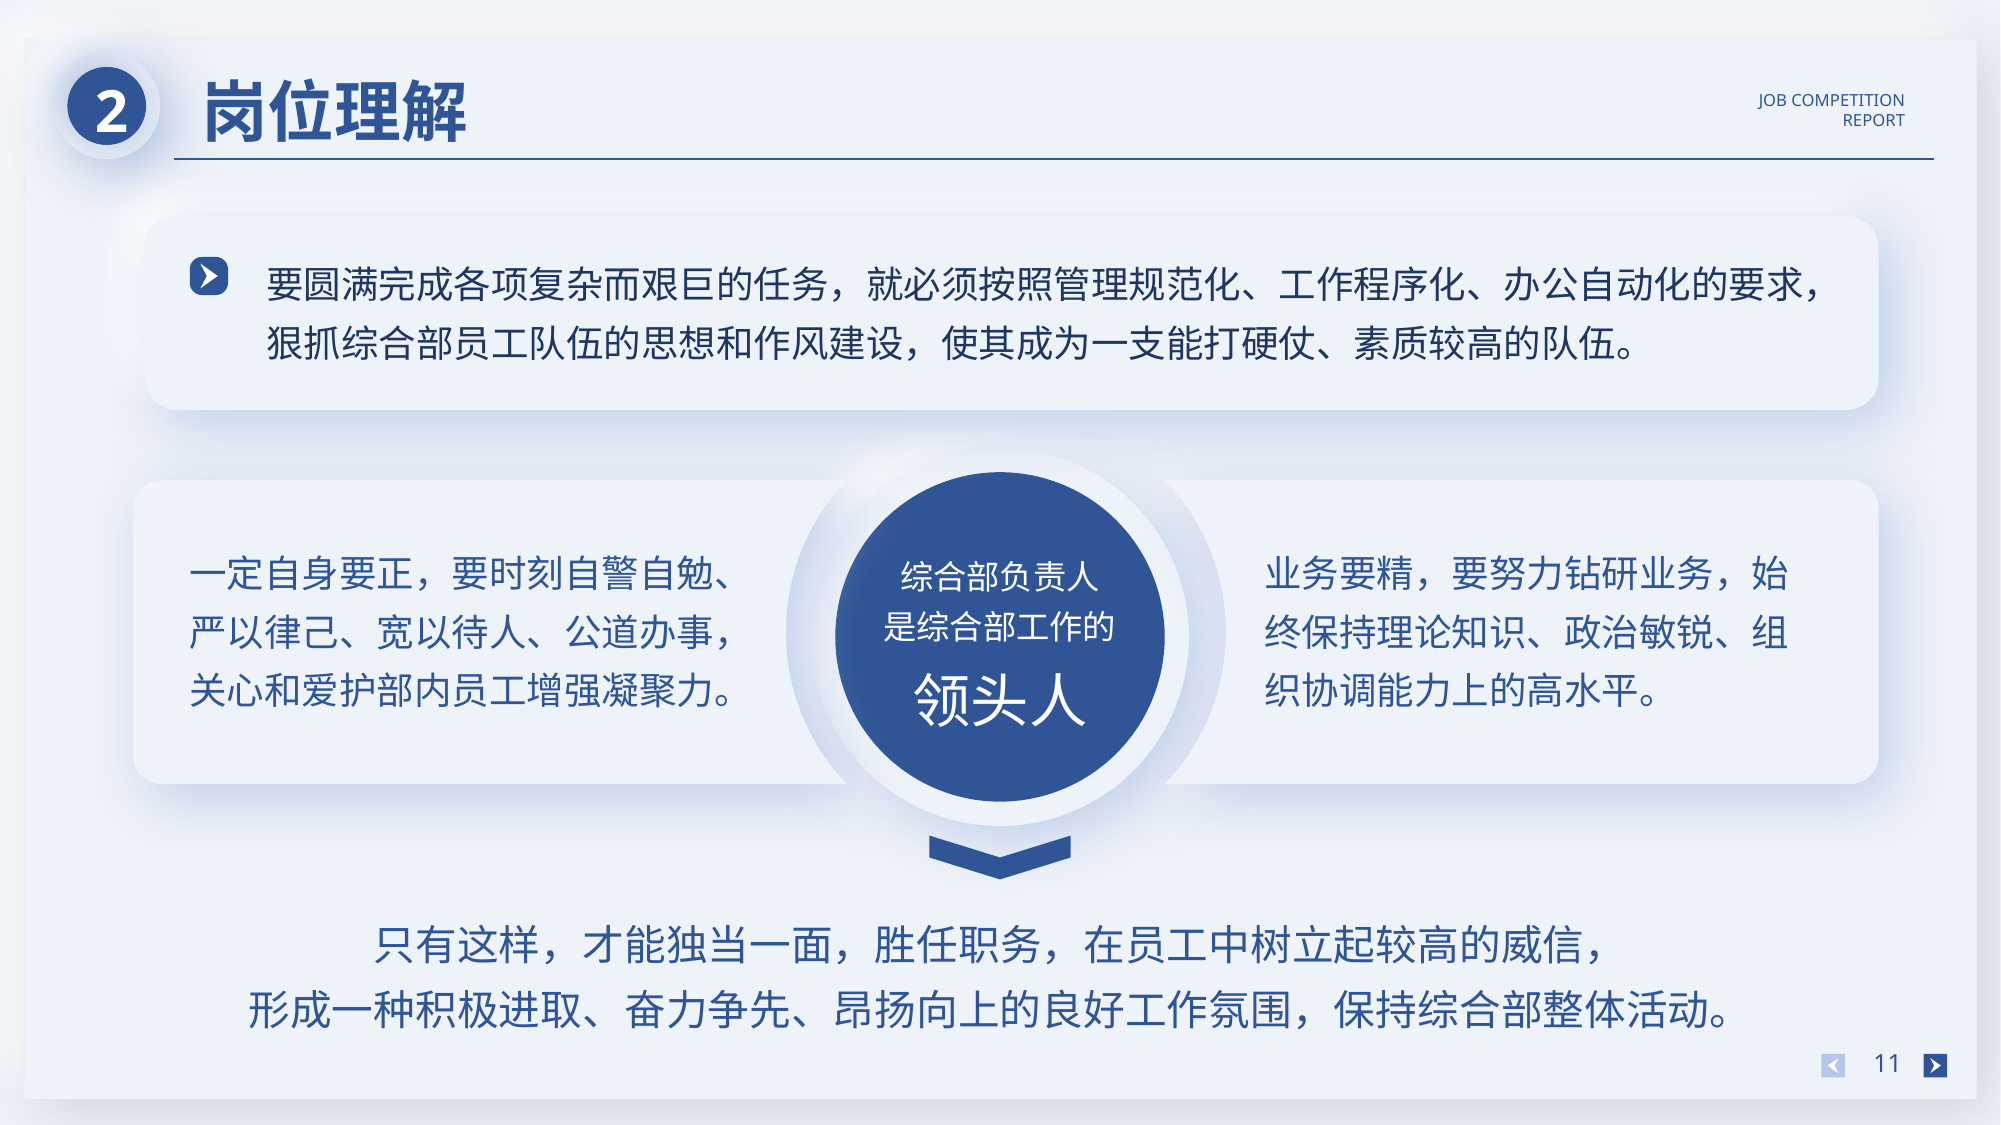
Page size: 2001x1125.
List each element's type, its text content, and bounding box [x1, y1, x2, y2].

text_box JOB COMPETITION REPORT [1719, 82, 1920, 137]
text_box 只有这样，才能独当一面，胜任职务，在员工中树立起较高的威信， 形成一种积极进取、奋力争先、昂扬向上的良好工作氛围，保持综合部整体活动。 [194, 896, 1806, 1042]
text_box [53, 52, 161, 160]
text_box [132, 480, 810, 784]
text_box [145, 215, 1879, 410]
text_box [810, 447, 1189, 826]
text_box 岗位理解 [186, 62, 539, 157]
text_box [1189, 480, 1879, 784]
text_box [928, 834, 1072, 881]
text_box 业务要精，要努力钻研业务，始终保持理论知识、政治敏锐、组织协调能力上的高水平。 [1249, 529, 1820, 720]
text_box 一定自身要正，要时刻自警自勉、严以律己、宽以待人、公道办事，关心和爱护部内员工增强凝聚力。 [174, 529, 745, 720]
